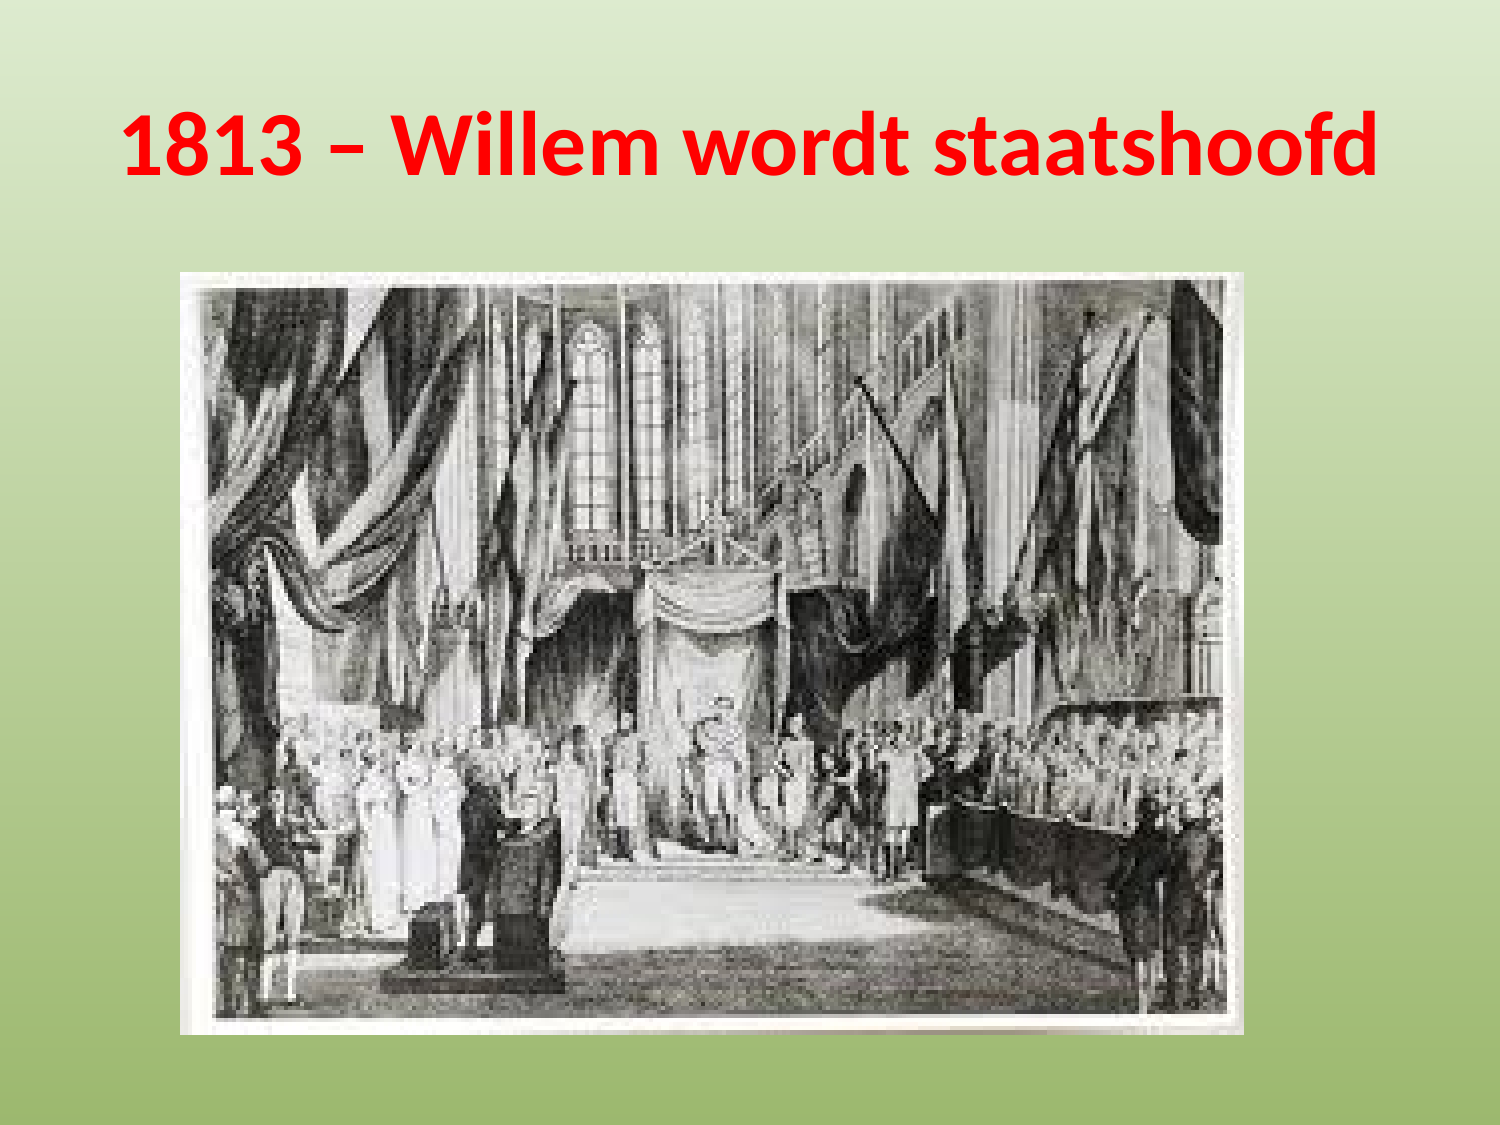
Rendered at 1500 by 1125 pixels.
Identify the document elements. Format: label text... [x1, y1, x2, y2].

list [180, 272, 1245, 1036]
title 1813 – Willem wordt staatshoofd [75, 45, 1425, 233]
